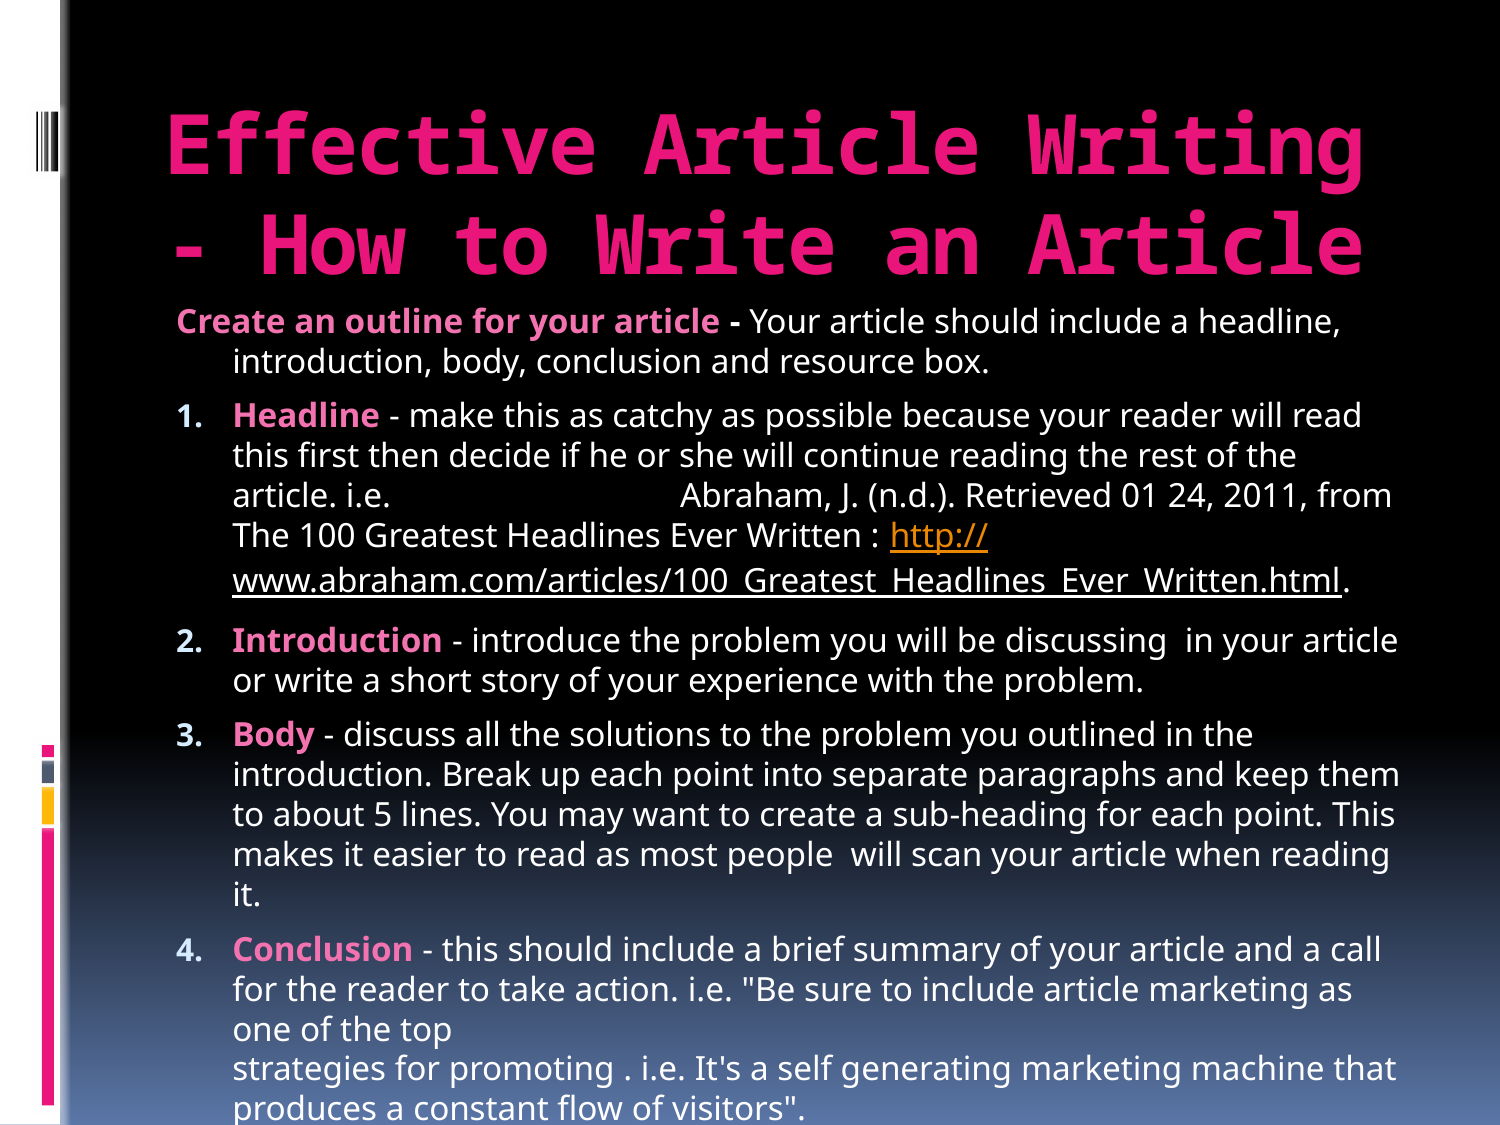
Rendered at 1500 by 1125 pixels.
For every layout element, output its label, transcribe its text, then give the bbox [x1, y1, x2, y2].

title Effective Article Writing - How to Write an Article [150, 83, 1425, 234]
list Create an outline for your article - Your article should include a headline, introduction, body, conclusion and resource box. Headline - make this as catchy as possible because your reader will read this first then decide if he or she will continue reading the rest of the article. i.e. Abraham, J. (n.d.). Retrieved 01 24, 2011, from The 100 Greatest Headlines Ever Written : http://www.abraham.com/articles/100_Greatest_Headlines_Ever_Written.html. Introduction - introduce the problem you will be discussing in your article or write a short story of your experience with the problem. Body - discuss all the solutions to the problem you outlined in the introduction. Break up each point into separate paragraphs and keep them to about 5 lines. You may want to create a sub-heading for each point. This makes it easier to read as most people will scan your article when reading it. Conclusion - this should include a brief summary of your article and a call for the reader to take action. i.e. "Be sure to include article marketing as one of the top strategies for promoting . i.e. It's a self generating marketing machine that produces a constant flow of visitors". [150, 292, 1425, 1125]
